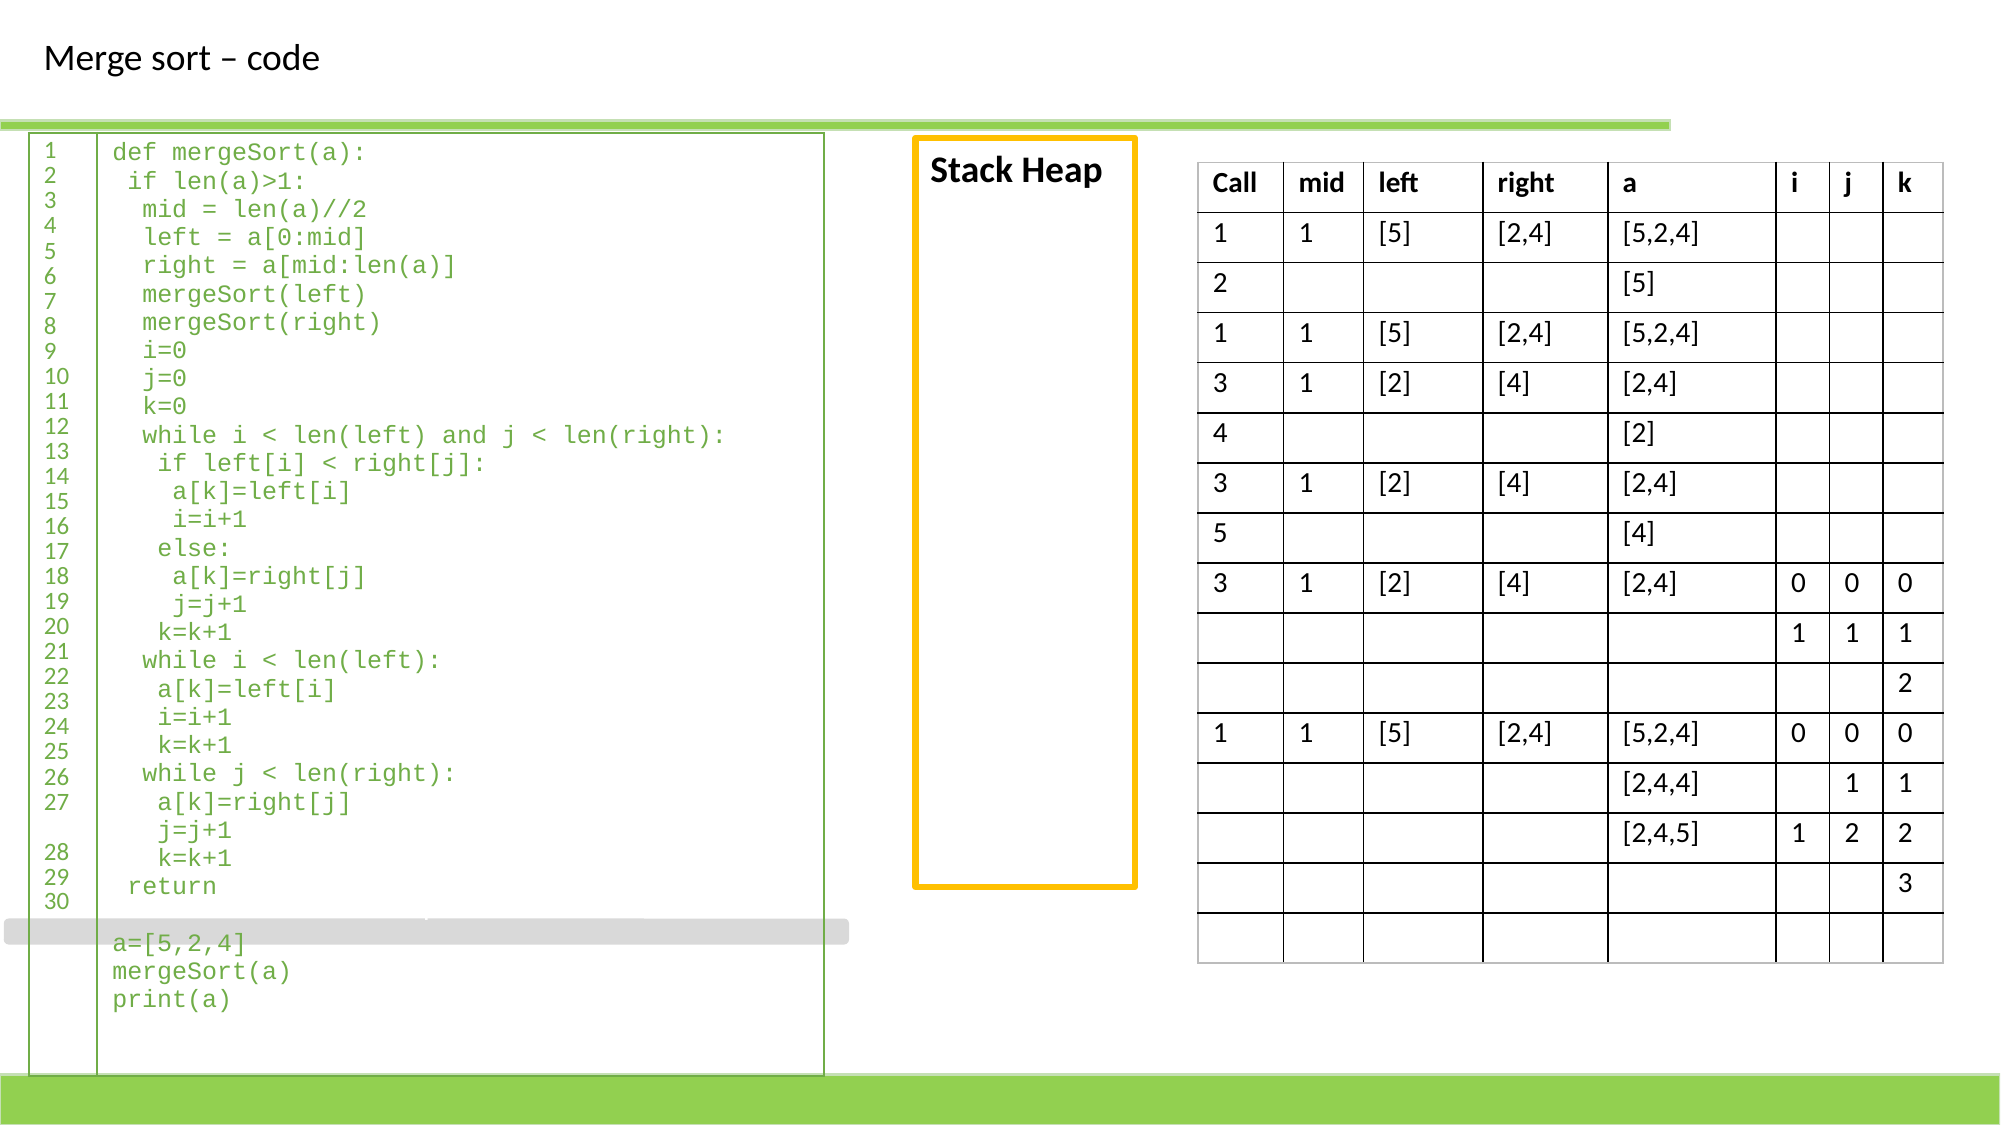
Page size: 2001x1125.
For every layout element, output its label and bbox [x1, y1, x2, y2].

table_cell [1609, 614, 1775, 662]
table_cell [1830, 664, 1882, 712]
table_cell [1884, 414, 1942, 462]
table_cell [1884, 514, 1942, 562]
text_box [3, 918, 28, 945]
table_cell [1830, 363, 1882, 412]
table_cell [1284, 213, 1363, 262]
table_cell [1830, 714, 1882, 762]
table_cell [1199, 714, 1283, 762]
table_cell [1777, 614, 1829, 662]
table_cell [1484, 263, 1607, 312]
table_cell [1777, 313, 1829, 362]
table_cell [1830, 914, 1882, 962]
table_cell [1284, 814, 1363, 862]
table_cell [1484, 464, 1607, 512]
text_box [915, 137, 1135, 888]
table_cell [1484, 514, 1607, 562]
table_cell [1199, 263, 1283, 312]
table_cell [1284, 614, 1363, 662]
table_cell [1199, 464, 1283, 512]
table_cell [1199, 213, 1283, 262]
table_cell [1364, 914, 1482, 962]
table_header [1364, 163, 1482, 212]
table_header [1830, 163, 1882, 212]
table_cell [1609, 213, 1775, 262]
table_cell [1199, 864, 1283, 912]
table_cell [1284, 363, 1363, 412]
table_cell [1199, 313, 1283, 362]
table_cell [1284, 414, 1363, 462]
table_cell [1364, 514, 1482, 562]
table_cell [1777, 363, 1829, 412]
table_cell [1364, 313, 1482, 362]
table_cell [1777, 514, 1829, 562]
table_cell [1609, 864, 1775, 912]
table_cell [1777, 263, 1829, 312]
table_header [1609, 163, 1775, 212]
table_cell [1830, 764, 1882, 812]
table_cell [1284, 914, 1363, 962]
table_cell [1484, 864, 1607, 912]
text_box [28, 25, 1072, 86]
table_cell [1284, 464, 1363, 512]
table_header [1199, 163, 1283, 212]
table_header [1284, 163, 1363, 212]
table_cell [1777, 764, 1829, 812]
table_cell [1884, 614, 1942, 662]
table_cell [1830, 213, 1882, 262]
text_box [825, 918, 850, 945]
table_cell [1484, 814, 1607, 862]
table_cell [1777, 414, 1829, 462]
table_cell [1884, 213, 1942, 262]
table_cell [1884, 714, 1942, 762]
table_cell [1884, 263, 1942, 312]
table_cell [1609, 564, 1775, 612]
table_cell [1199, 514, 1283, 562]
table_cell [1364, 814, 1482, 862]
table_header [98, 134, 823, 1075]
table_cell [1284, 514, 1363, 562]
table_cell [1199, 363, 1283, 412]
table_cell [1884, 313, 1942, 362]
table_cell [1609, 514, 1775, 562]
table_cell [1609, 363, 1775, 412]
table_cell [1777, 814, 1829, 862]
table_cell [1484, 564, 1607, 612]
table_cell [1484, 414, 1607, 462]
table_cell [1364, 414, 1482, 462]
table_cell [1884, 464, 1942, 512]
table_cell [1364, 614, 1482, 662]
table_header [1884, 163, 1942, 212]
table_cell [1484, 614, 1607, 662]
table_header [1777, 163, 1829, 212]
table_cell [1284, 564, 1363, 612]
table_cell [1484, 664, 1607, 712]
table_cell [1364, 664, 1482, 712]
table_cell [1284, 714, 1363, 762]
table_cell [1609, 714, 1775, 762]
table_cell [1830, 313, 1882, 362]
table_cell [1364, 864, 1482, 912]
table_cell [1609, 914, 1775, 962]
table_cell [1830, 514, 1882, 562]
table_cell [1484, 363, 1607, 412]
table_cell [1609, 764, 1775, 812]
table_cell [1284, 263, 1363, 312]
table_cell [1777, 864, 1829, 912]
table_cell [1884, 363, 1942, 412]
table_cell [1830, 414, 1882, 462]
table_cell [1364, 263, 1482, 312]
table_cell [1884, 764, 1942, 812]
table_cell [1364, 213, 1482, 262]
table_header [30, 134, 96, 1075]
table_cell [1284, 664, 1363, 712]
table_cell [1830, 263, 1882, 312]
table_cell [1484, 213, 1607, 262]
table_cell [1777, 714, 1829, 762]
table_cell [1777, 664, 1829, 712]
table_cell [1199, 814, 1283, 862]
table_cell [1364, 464, 1482, 512]
table_cell [1884, 564, 1942, 612]
table_cell [1484, 313, 1607, 362]
table_cell [1830, 464, 1882, 512]
table_cell [1609, 263, 1775, 312]
table_cell [1884, 664, 1942, 712]
table_cell [1484, 714, 1607, 762]
table_cell [1284, 313, 1363, 362]
table_cell [1284, 764, 1363, 812]
table_cell [1830, 614, 1882, 662]
table_cell [1777, 464, 1829, 512]
table_cell [1484, 914, 1607, 962]
table_cell [1364, 714, 1482, 762]
table_cell [1830, 864, 1882, 912]
table_cell [1609, 414, 1775, 462]
table_cell [1199, 614, 1283, 662]
table_cell [1364, 564, 1482, 612]
table_cell [1777, 564, 1829, 612]
table_cell [1284, 864, 1363, 912]
table_cell [1830, 564, 1882, 612]
table_cell [1884, 914, 1942, 962]
table_cell [1199, 764, 1283, 812]
table_cell [1777, 213, 1829, 262]
table_cell [1484, 764, 1607, 812]
table_cell [1199, 664, 1283, 712]
table_cell [1884, 814, 1942, 862]
table_cell [1609, 814, 1775, 862]
table_cell [1199, 914, 1283, 962]
table_cell [1777, 914, 1829, 962]
table_cell [1830, 814, 1882, 862]
table_cell [1199, 564, 1283, 612]
table_cell [1199, 414, 1283, 462]
table_cell [1884, 864, 1942, 912]
table_cell [1364, 764, 1482, 812]
table_cell [1609, 313, 1775, 362]
table_cell [1609, 664, 1775, 712]
table_cell [1364, 363, 1482, 412]
table_header [1484, 163, 1607, 212]
table_cell [1609, 464, 1775, 512]
